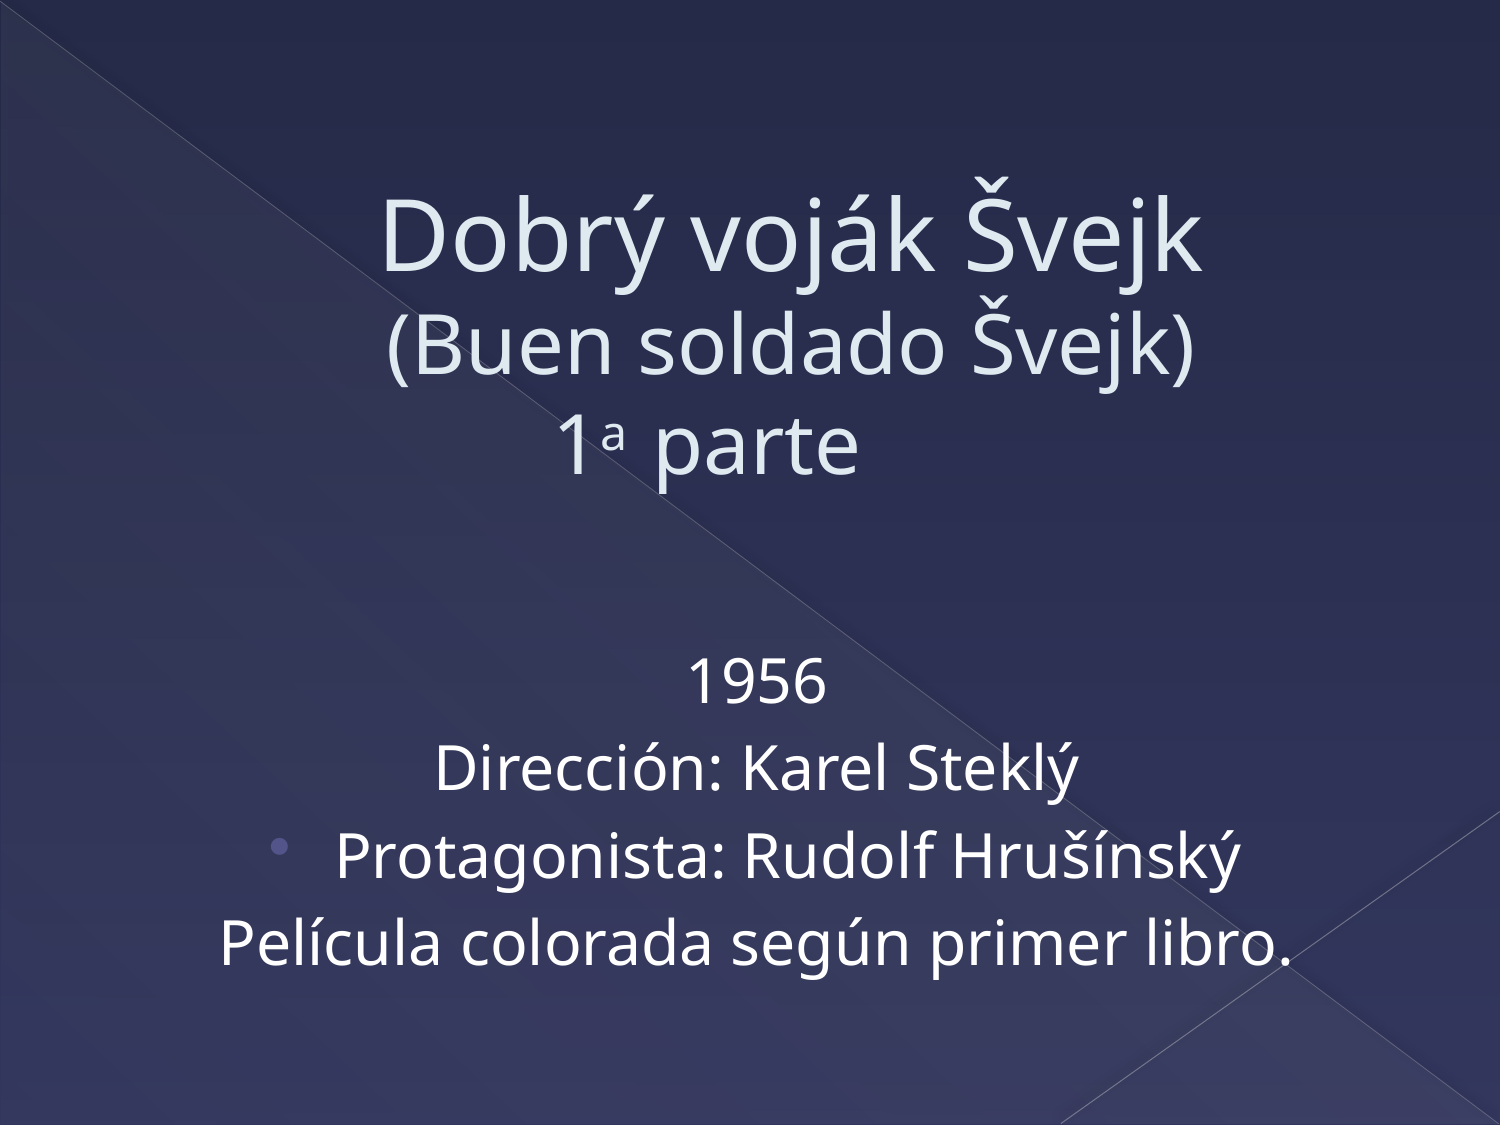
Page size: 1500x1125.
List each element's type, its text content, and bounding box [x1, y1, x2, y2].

list 1956 Dirección: Karel Steklý Protagonista: Rudolf Hrušínský Película colorada según primer libro. [76, 633, 1427, 1059]
title Dobrý voják Švejk (Buen soldado Švejk) 1a parte [76, 137, 1427, 526]
